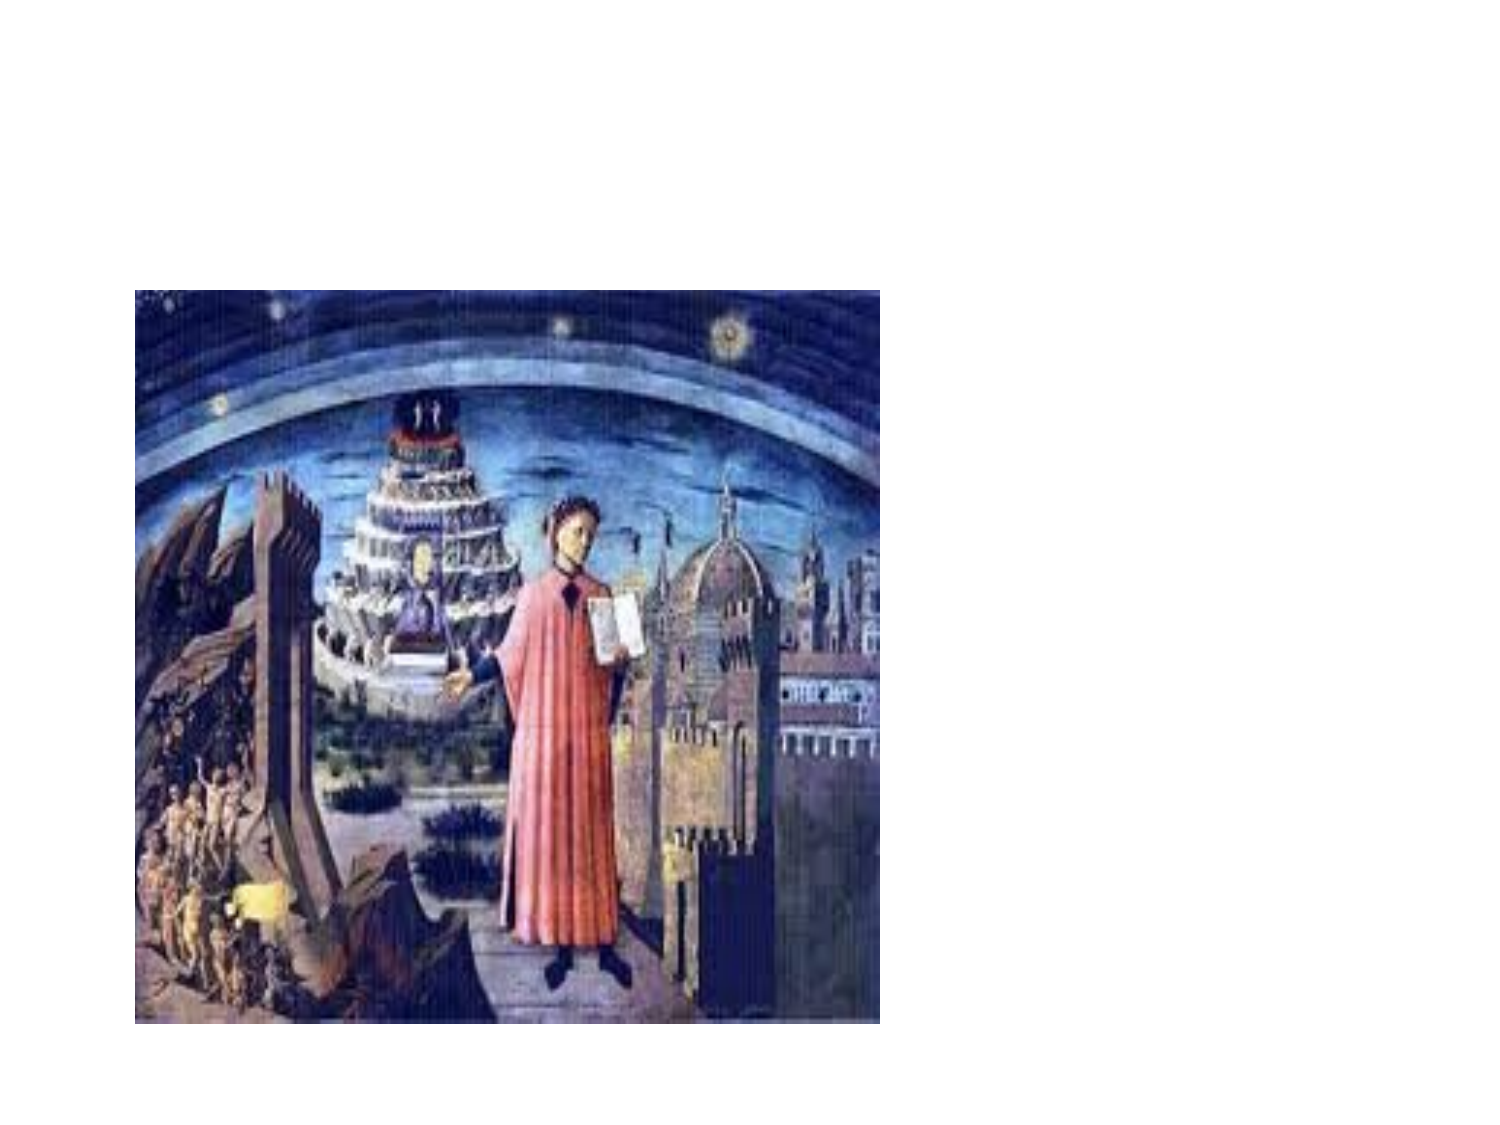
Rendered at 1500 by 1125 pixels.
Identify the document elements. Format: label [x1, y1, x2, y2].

list [135, 290, 881, 1024]
